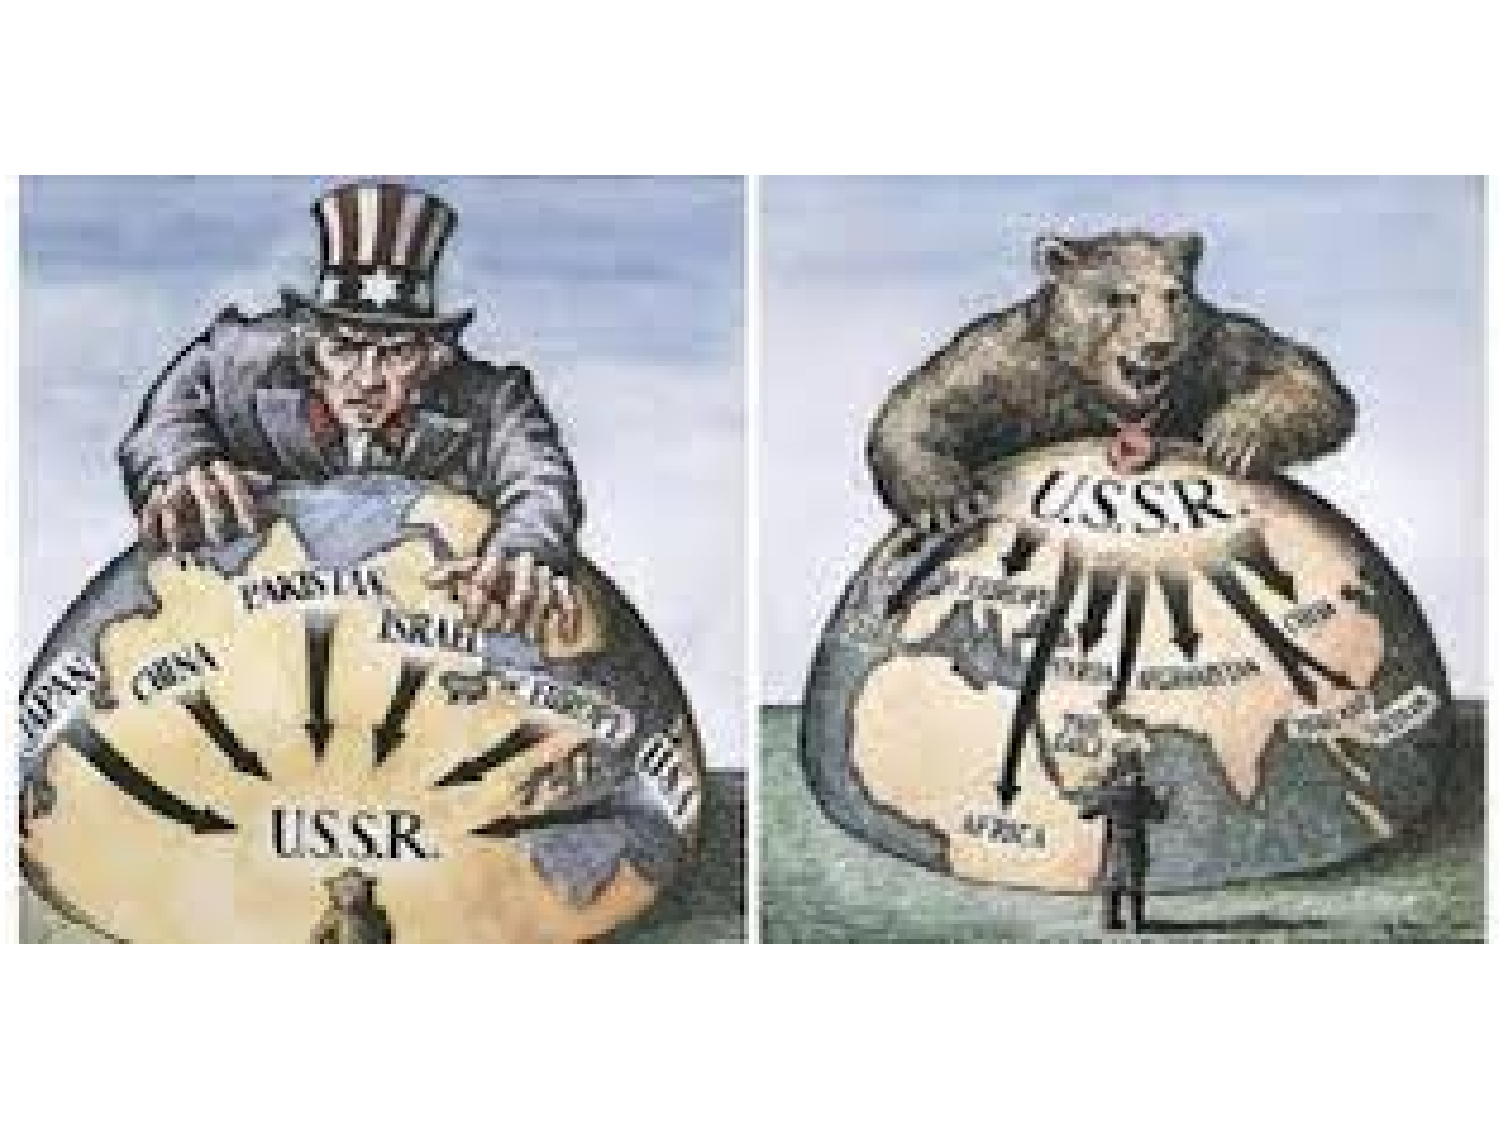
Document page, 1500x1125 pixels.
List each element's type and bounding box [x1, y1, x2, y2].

picture [5, 175, 1500, 944]
